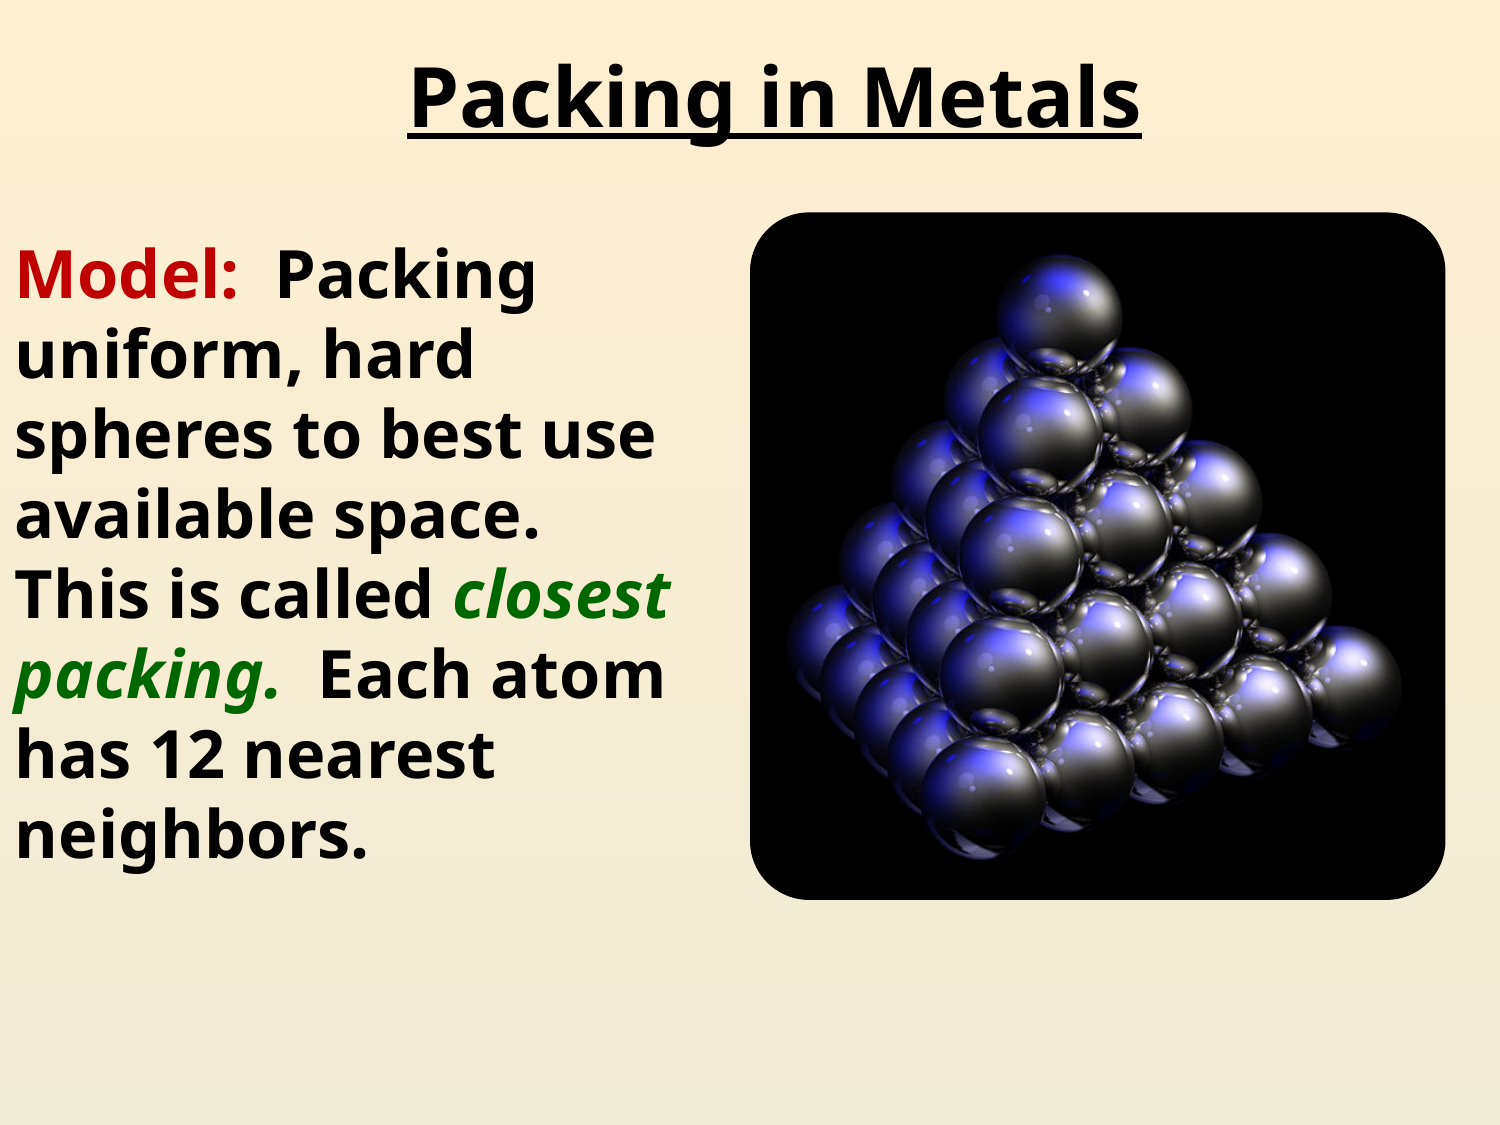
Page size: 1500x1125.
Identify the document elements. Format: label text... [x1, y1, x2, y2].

list Model: Packing uniform, hard spheres to best use available space. This is called closest packing. Each atom has 12 nearest neighbors. [0, 224, 713, 888]
title Packing in Metals [137, 0, 1413, 188]
picture [749, 212, 1446, 901]
